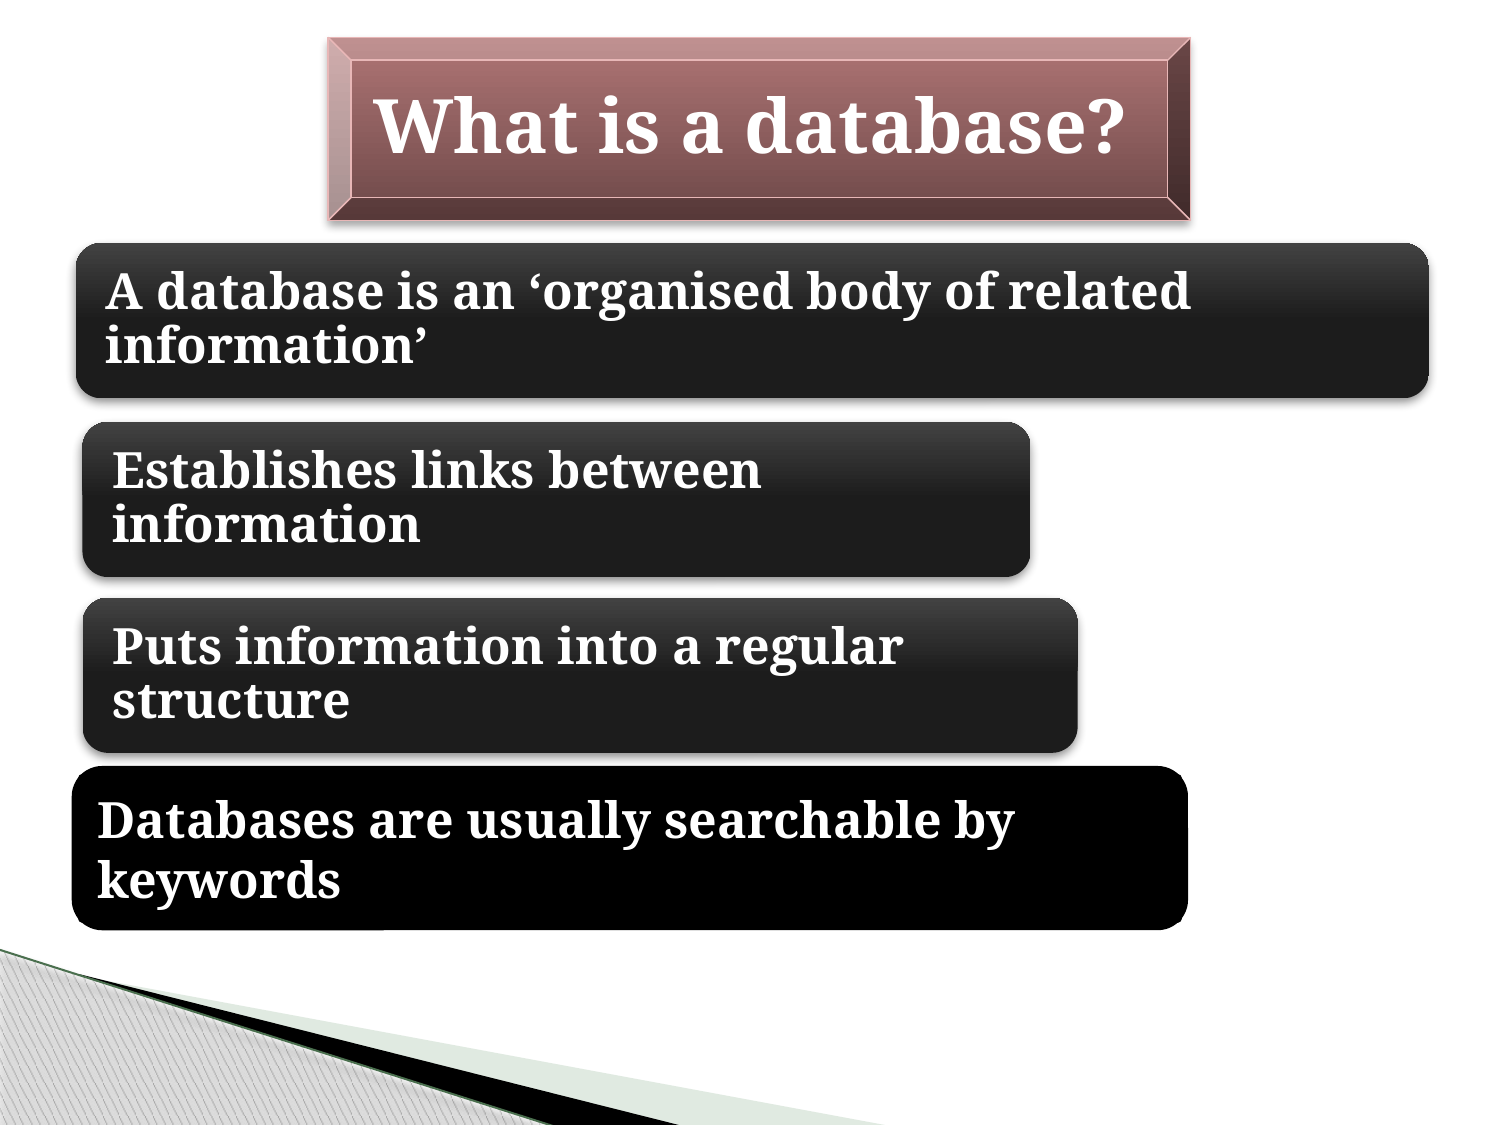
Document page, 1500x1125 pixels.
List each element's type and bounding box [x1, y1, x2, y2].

text_box [75, 770, 1184, 926]
text_box [327, 34, 1191, 223]
list [74, 242, 1430, 399]
text_box [81, 597, 1079, 754]
text_box [81, 421, 1032, 578]
